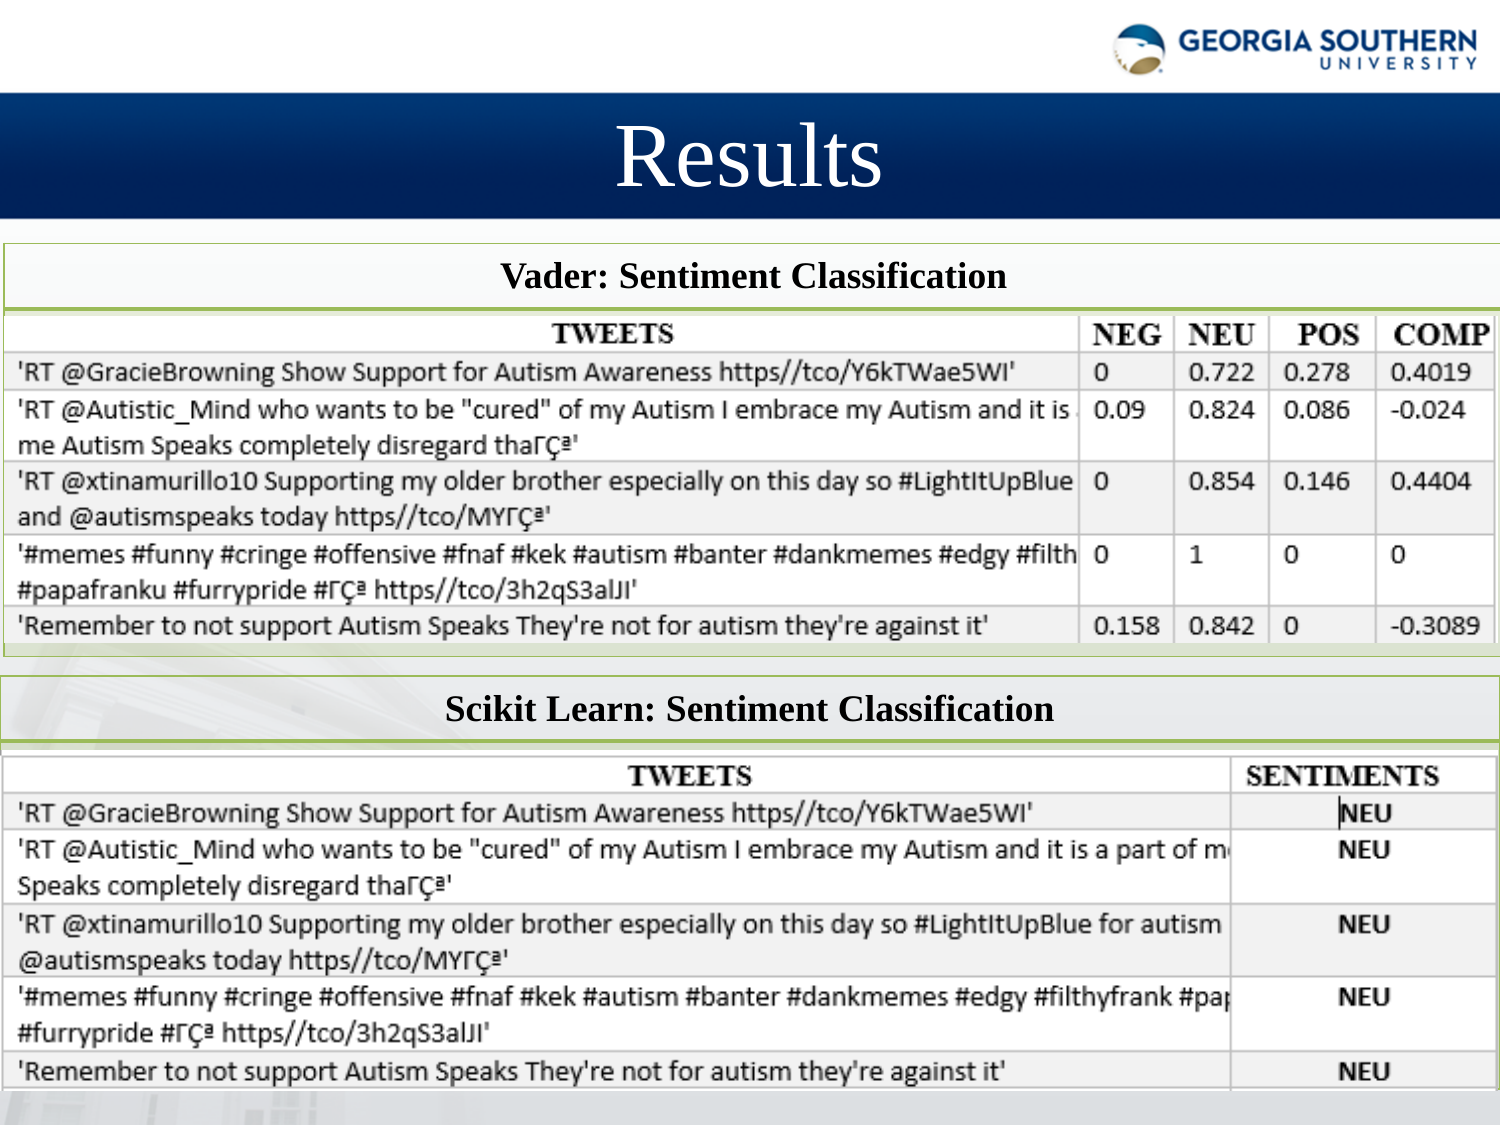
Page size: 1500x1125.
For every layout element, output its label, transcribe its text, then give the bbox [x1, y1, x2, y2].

picture [0, 750, 1500, 1125]
table_header Vader: Sentiment Classification [5, 244, 1500, 307]
table_cell [5, 311, 1500, 316]
title Results [75, 56, 1425, 243]
table_header Scikit Learn: Sentiment Classification [1, 677, 1499, 739]
table_cell [5, 650, 1500, 656]
picture [0, 0, 1500, 675]
table_cell [1, 743, 1499, 749]
